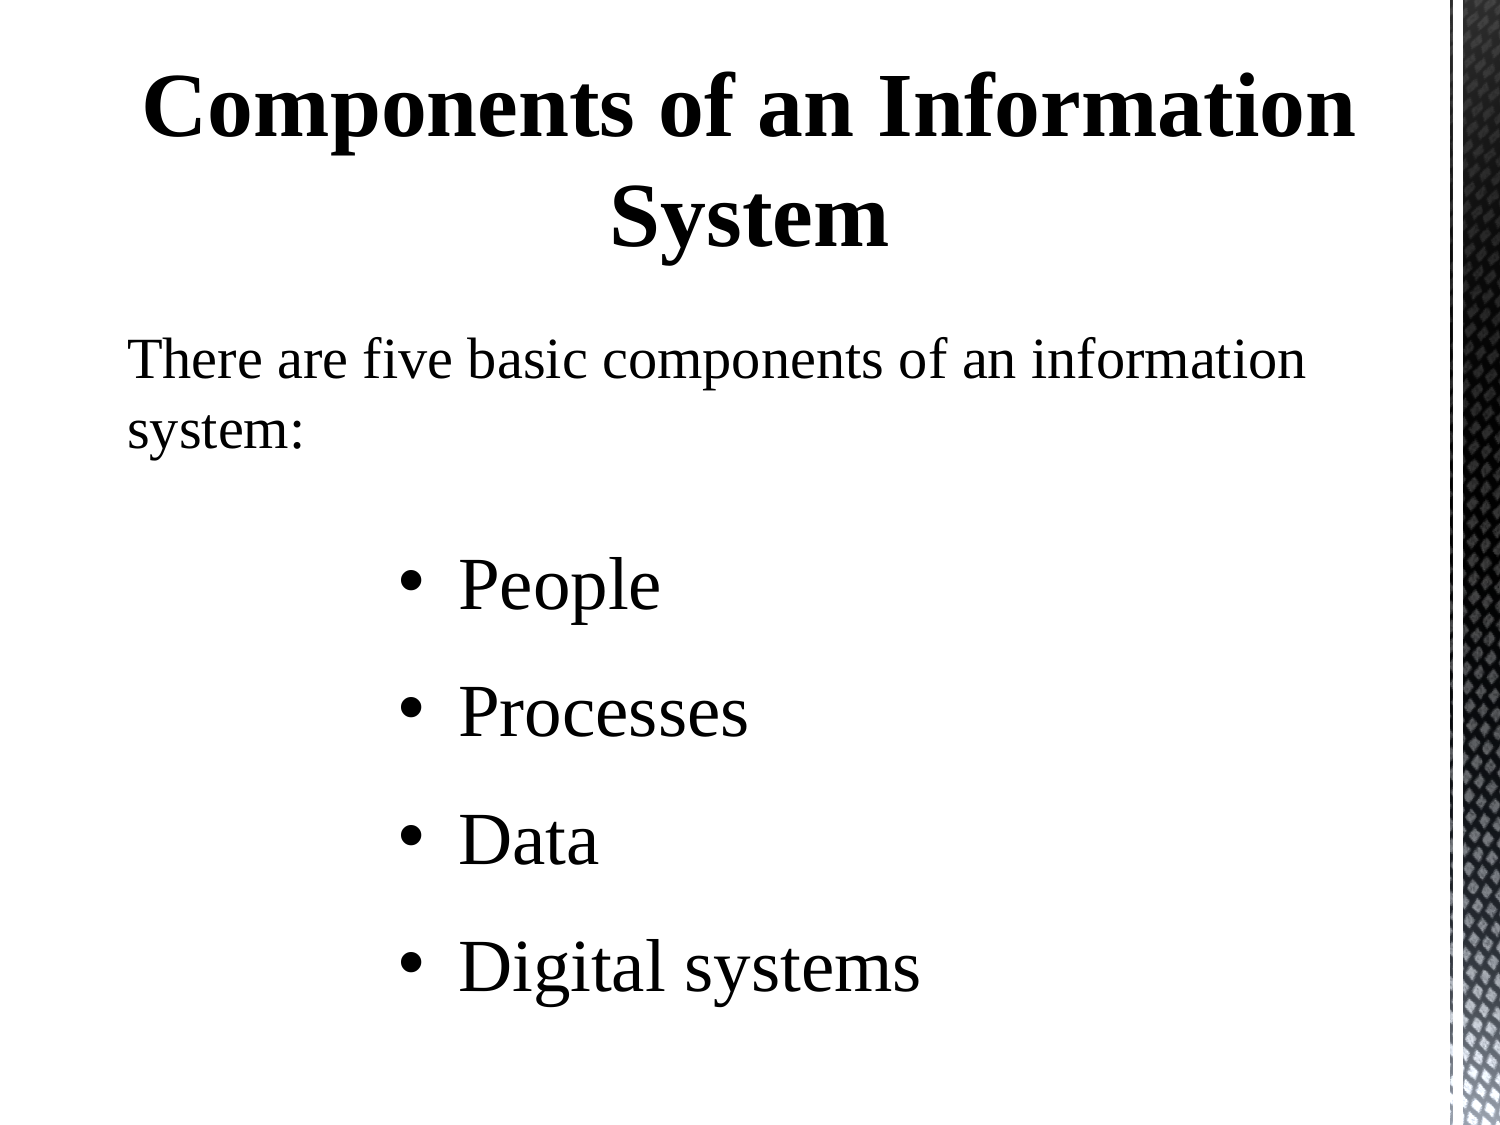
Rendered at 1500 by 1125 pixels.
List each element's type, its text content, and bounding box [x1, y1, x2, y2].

picture [1447, 0, 1500, 1125]
text_box People Processes Data Digital systems [383, 527, 1049, 1015]
text_box There are five basic components of an information system: [112, 312, 1438, 468]
text_box Components of an Information System [99, 37, 1400, 273]
